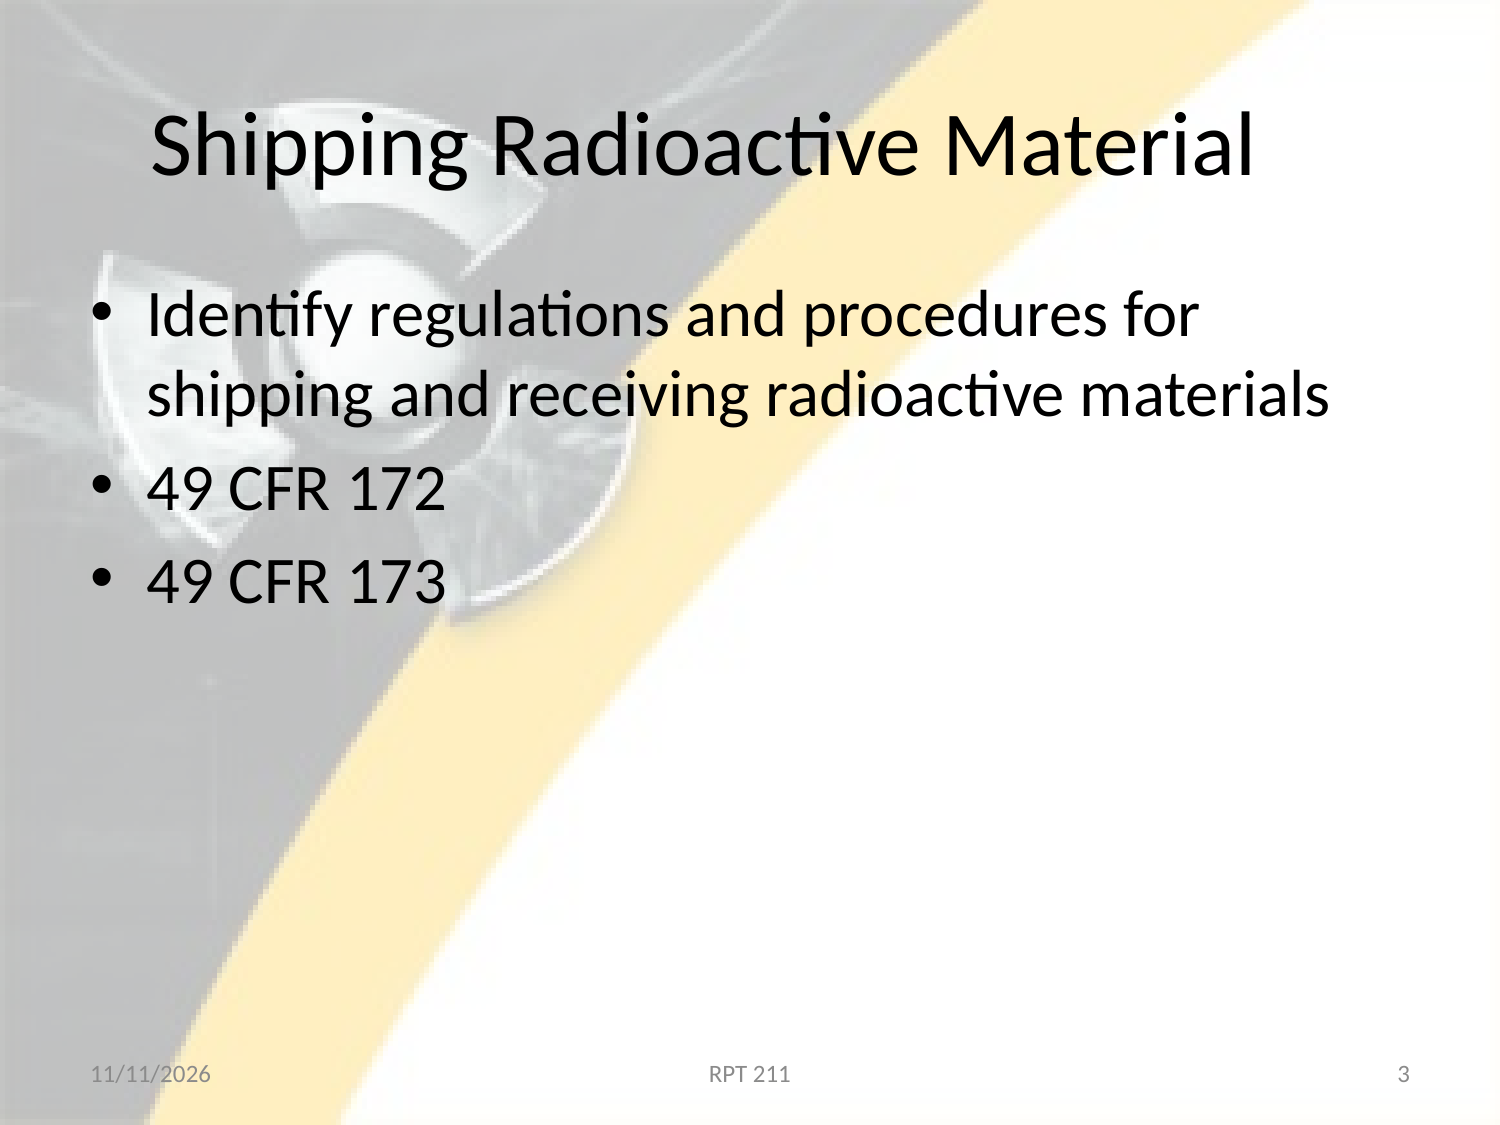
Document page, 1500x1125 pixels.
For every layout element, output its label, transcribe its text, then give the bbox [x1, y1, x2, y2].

list Identify regulations and procedures for shipping and receiving radioactive materials 49 CFR 172 49 CFR 173 [75, 262, 1425, 1005]
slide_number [75, 1042, 425, 1103]
footer RPT 211 [512, 1042, 988, 1103]
title Shipping Radioactive Material [75, 45, 1425, 233]
slide_number 3 [1074, 1042, 1425, 1103]
